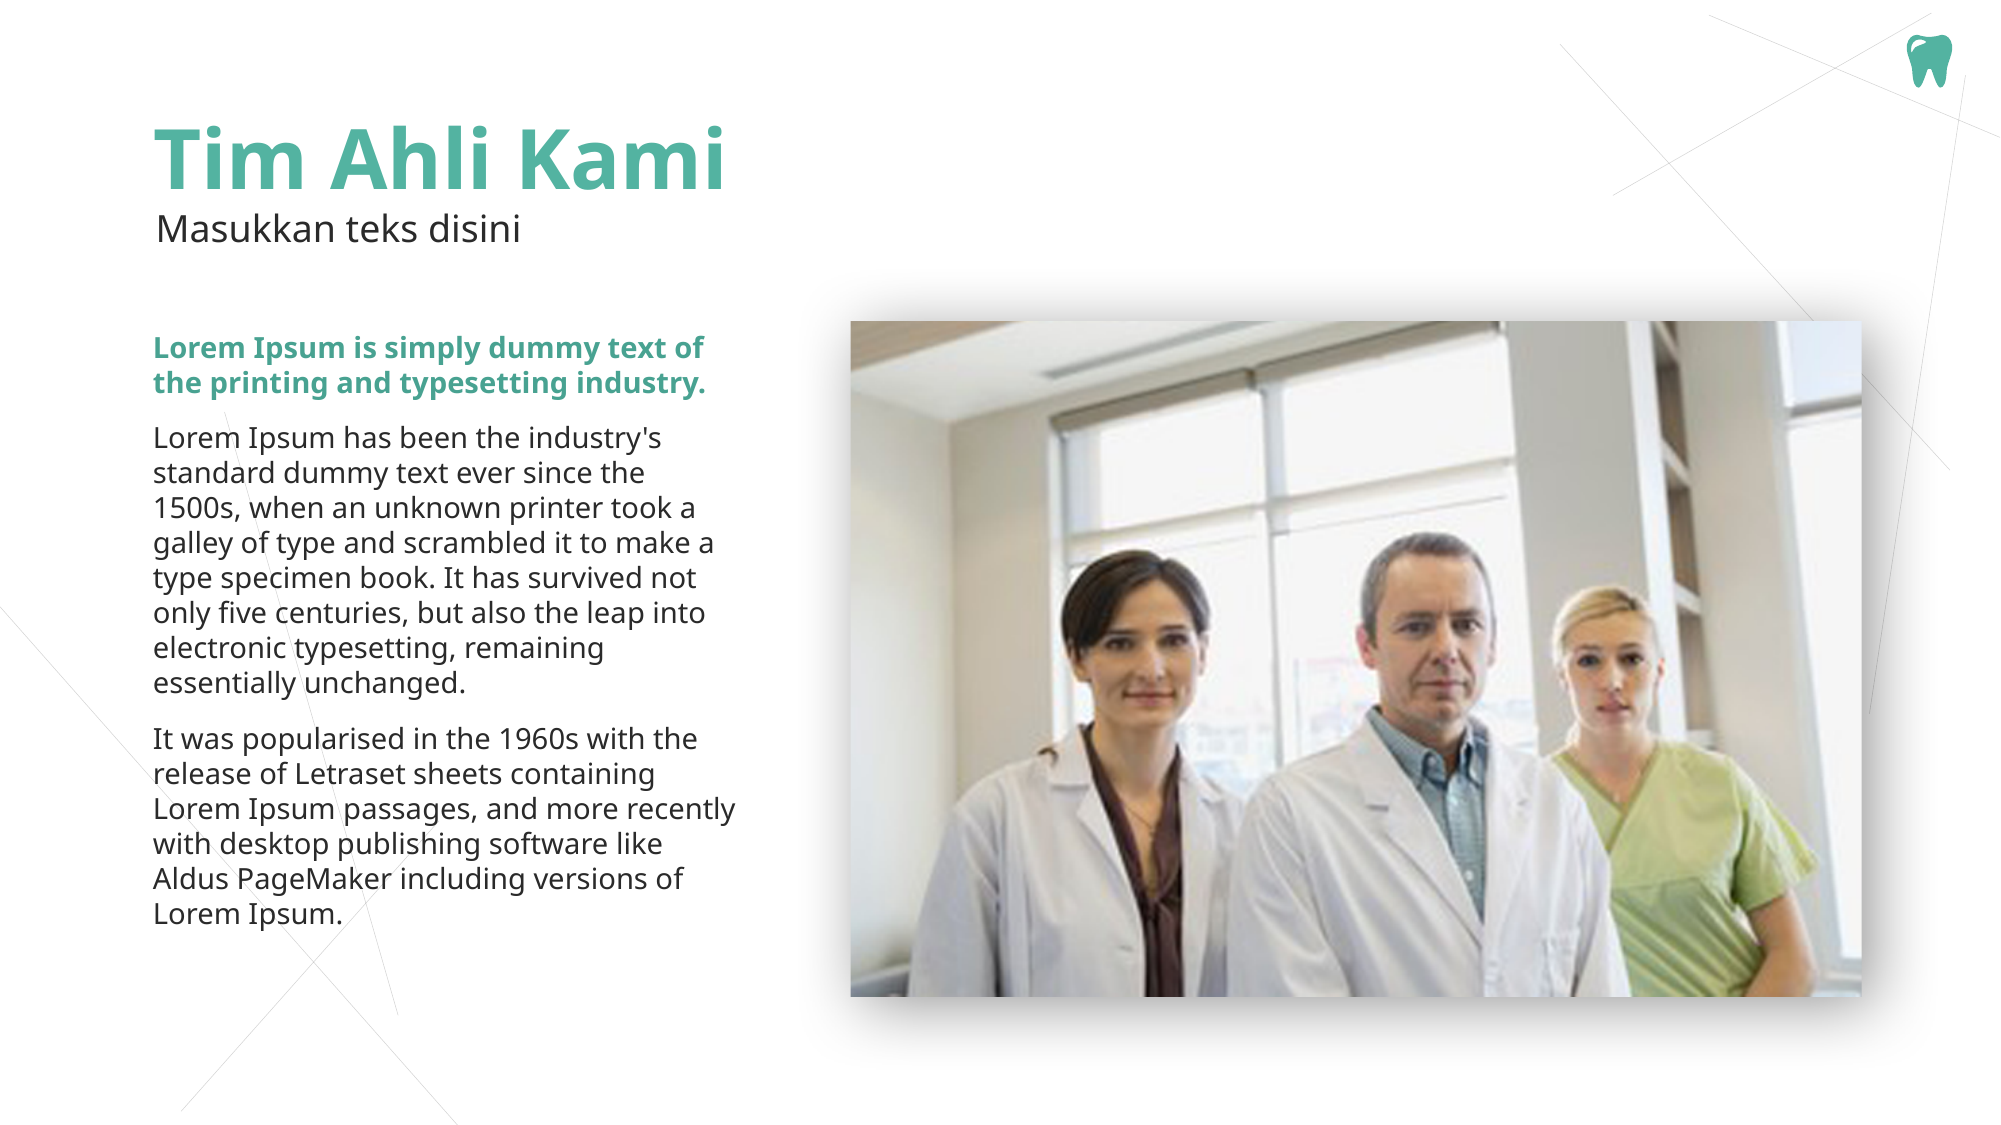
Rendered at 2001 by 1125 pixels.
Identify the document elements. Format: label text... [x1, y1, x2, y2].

list Masukkan teks disini [140, 202, 1864, 262]
picture [850, 321, 1862, 997]
title Tim Ahli Kami [138, 59, 1862, 215]
text_box Lorem Ipsum is simply dummy text of the printing and typesetting industry. Lorem Ipsum has been the industry's standard dummy text ever since the 1500s, when an unknown printer took a galley of type and scrambled it to make a type specimen book. It has survived not only five centuries, but also the leap into electronic typesetting, remaining essentially unchanged. It was popularised in the 1960s with the release of Letraset sheets containing Lorem Ipsum passages, and more recently with desktop publishing software like Aldus PageMaker including versions of Lorem Ipsum. [138, 321, 752, 938]
